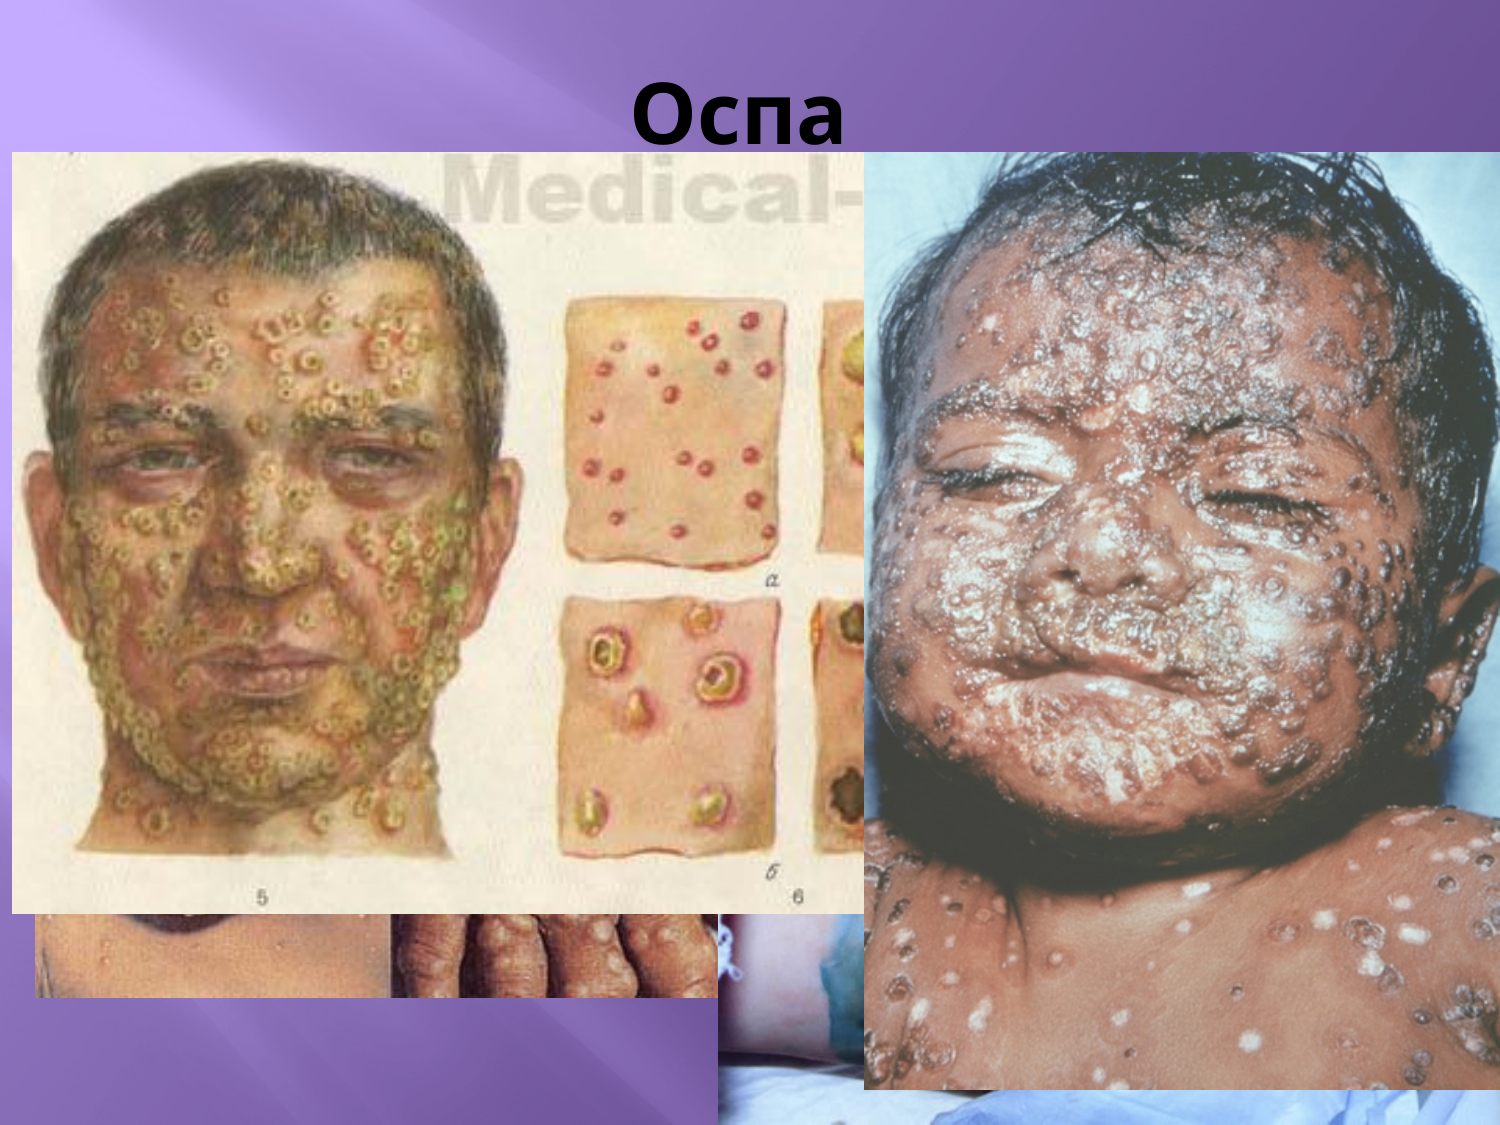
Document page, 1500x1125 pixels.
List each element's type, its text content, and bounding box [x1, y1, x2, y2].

title Оспа [75, 45, 1425, 152]
picture [12, 152, 1500, 1125]
